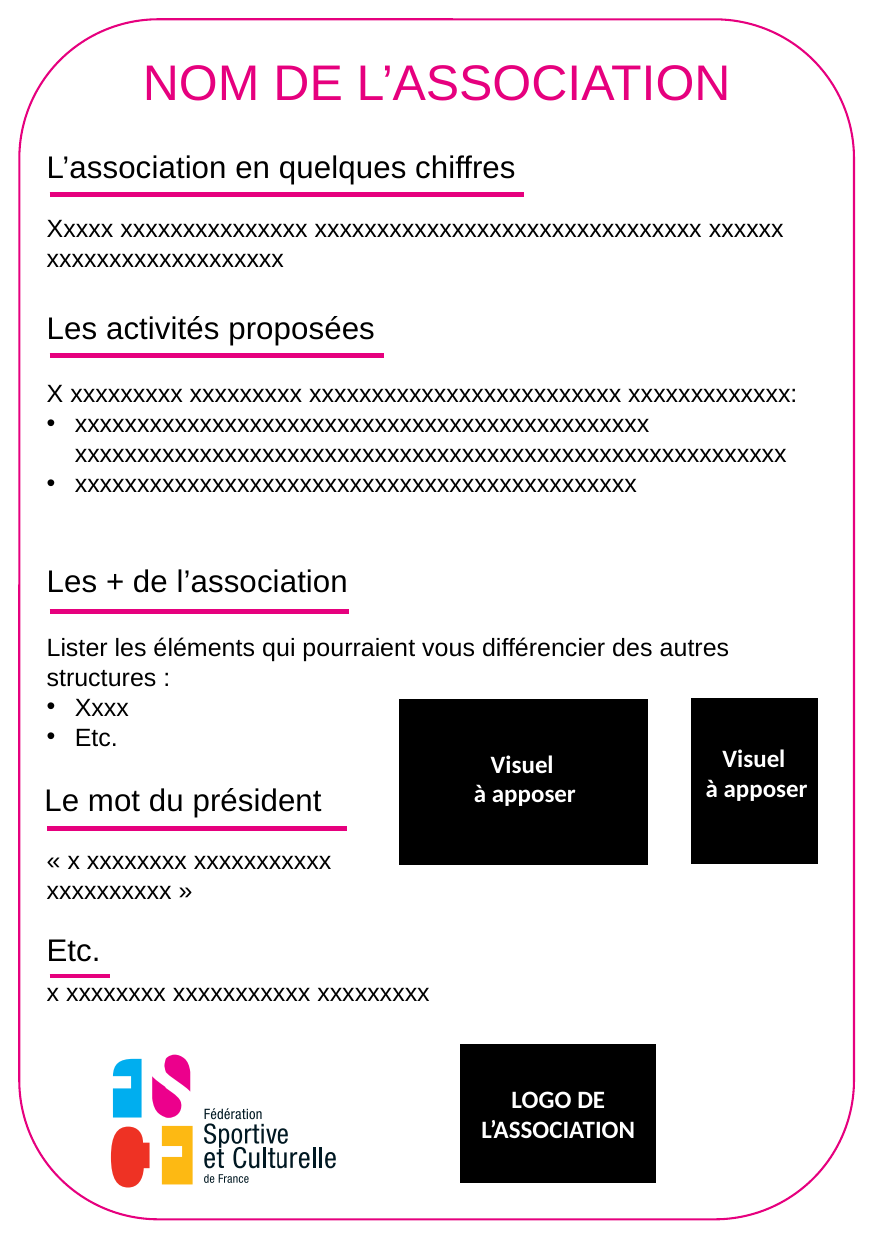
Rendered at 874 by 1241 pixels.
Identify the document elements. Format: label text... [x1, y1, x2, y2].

text_box [399, 699, 648, 865]
text_box [460, 1044, 656, 1183]
text_box Le mot du président [29, 772, 365, 825]
text_box [691, 698, 818, 734]
text_box Les + de l’association [31, 553, 541, 607]
text_box Les activités proposées [31, 300, 541, 353]
text_box Lister les éléments qui pourraient vous différencier des autres structures : Xxxx Etc. [31, 623, 827, 759]
text_box [691, 810, 818, 864]
text_box Visuel à apposer [634, 734, 874, 810]
text_box LOGO DE L’ASSOCIATION [461, 1075, 656, 1151]
text_box X xxxxxxxxx xxxxxxxxx xxxxxxxxxxxxxxxxxxxxxxxxx xxxxxxxxxxxxx: xxxxxxxxxxxxxxxxxxxxxxxxxxxxxxxxxxxxxxxxxxxxxx xxxxxxxxxxxxxxxxxxxxxxxxxxxxxxxxxxxxxxxxxxxxxxxxxxxxxxxxx xxxxxxxxxxxxxxxxxxxxxxxxxxxxxxxxxxxxxxxxxxxxx [31, 370, 827, 506]
text_box L’association en quelques chiffres [31, 140, 541, 193]
text_box x xxxxxxxx xxxxxxxxxxx xxxxxxxxx [31, 968, 849, 1014]
text_box Visuel à apposer [402, 740, 648, 816]
text_box « x xxxxxxxx xxxxxxxxxxx xxxxxxxxxx » [31, 837, 512, 912]
text_box Xxxxx xxxxxxxxxxxxxxx xxxxxxxxxxxxxxxxxxxxxxxxxxxxxxx xxxxxx xxxxxxxxxxxxxxxxxxx [31, 204, 827, 280]
text_box NOM DE L’ASSOCIATION [0, 42, 874, 118]
text_box Etc. [31, 922, 541, 968]
